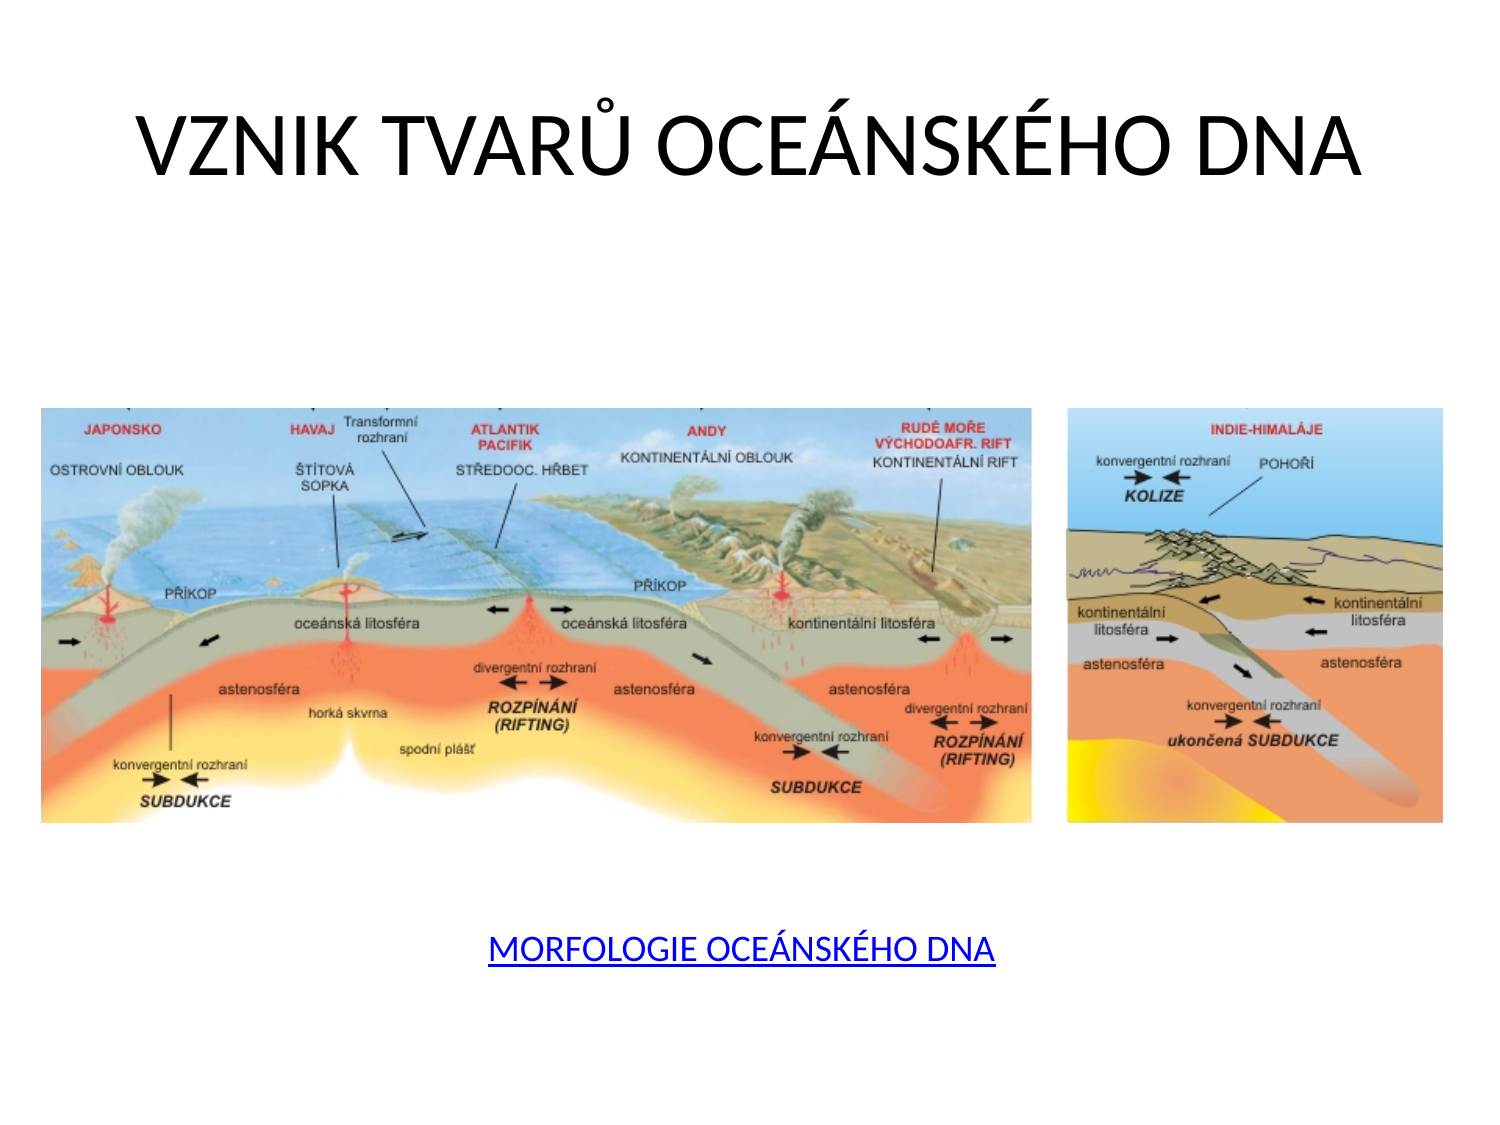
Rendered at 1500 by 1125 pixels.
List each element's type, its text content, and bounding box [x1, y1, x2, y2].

picture [41, 408, 1444, 824]
title VZNIK TVARŮ OCEÁNSKÉHO DNA [75, 45, 1425, 233]
text_box MORFOLOGIE OCEÁNSKÉHO DNA [473, 916, 1011, 977]
